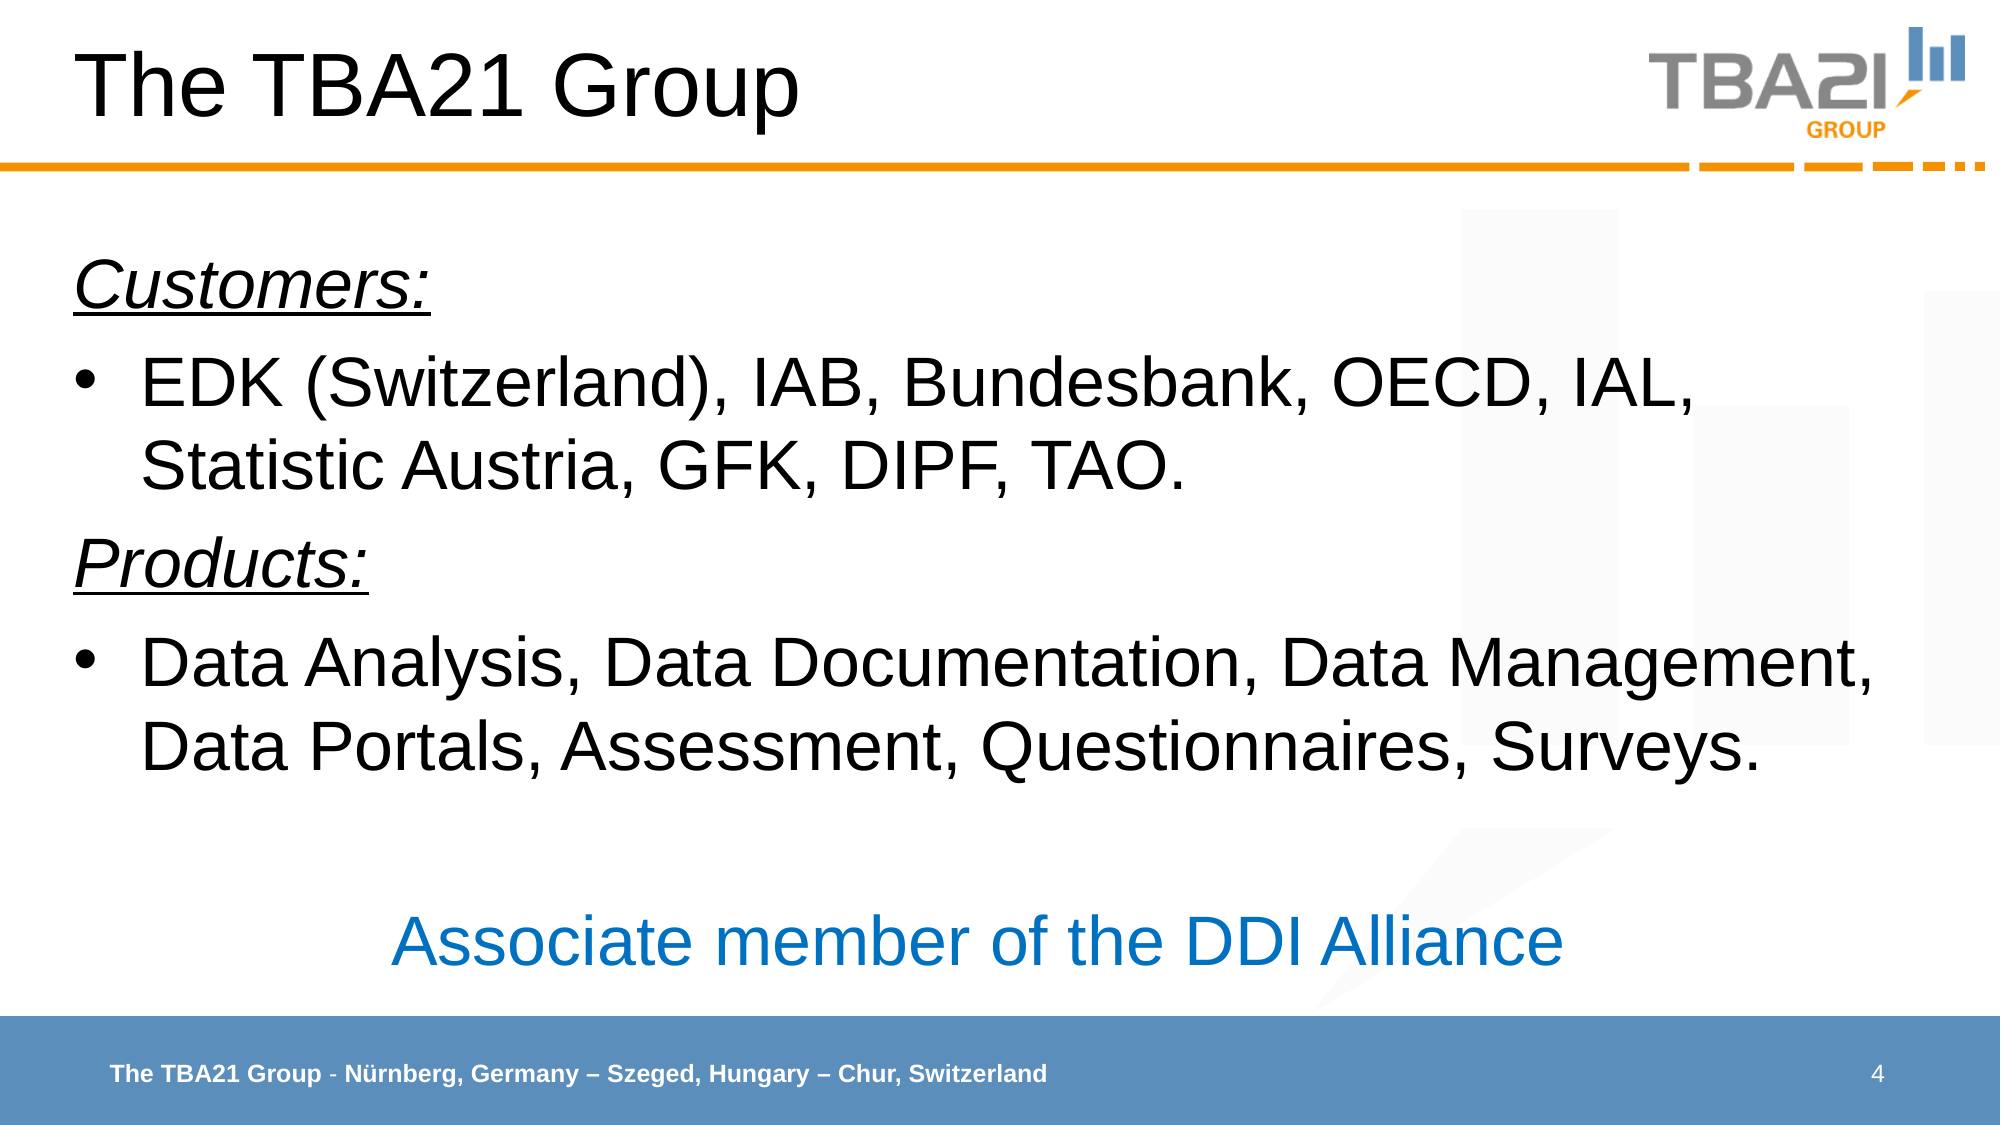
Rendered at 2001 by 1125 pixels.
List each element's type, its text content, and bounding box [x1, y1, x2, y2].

title The TBA21 Group [58, 5, 1615, 156]
picture [1649, 27, 1965, 138]
slide_number 4 [1433, 1042, 1900, 1103]
list Customers: EDK (Switzerland), IAB, Bundesbank, OECD, IAL, Statistic Austria, GFK, DIPF, TAO. Products: Data Analysis, Data Documentation, Data Management, Data Portals, Assessment, Questionnaires, Surveys. Associate member of the DDI Alliance [58, 230, 1900, 989]
